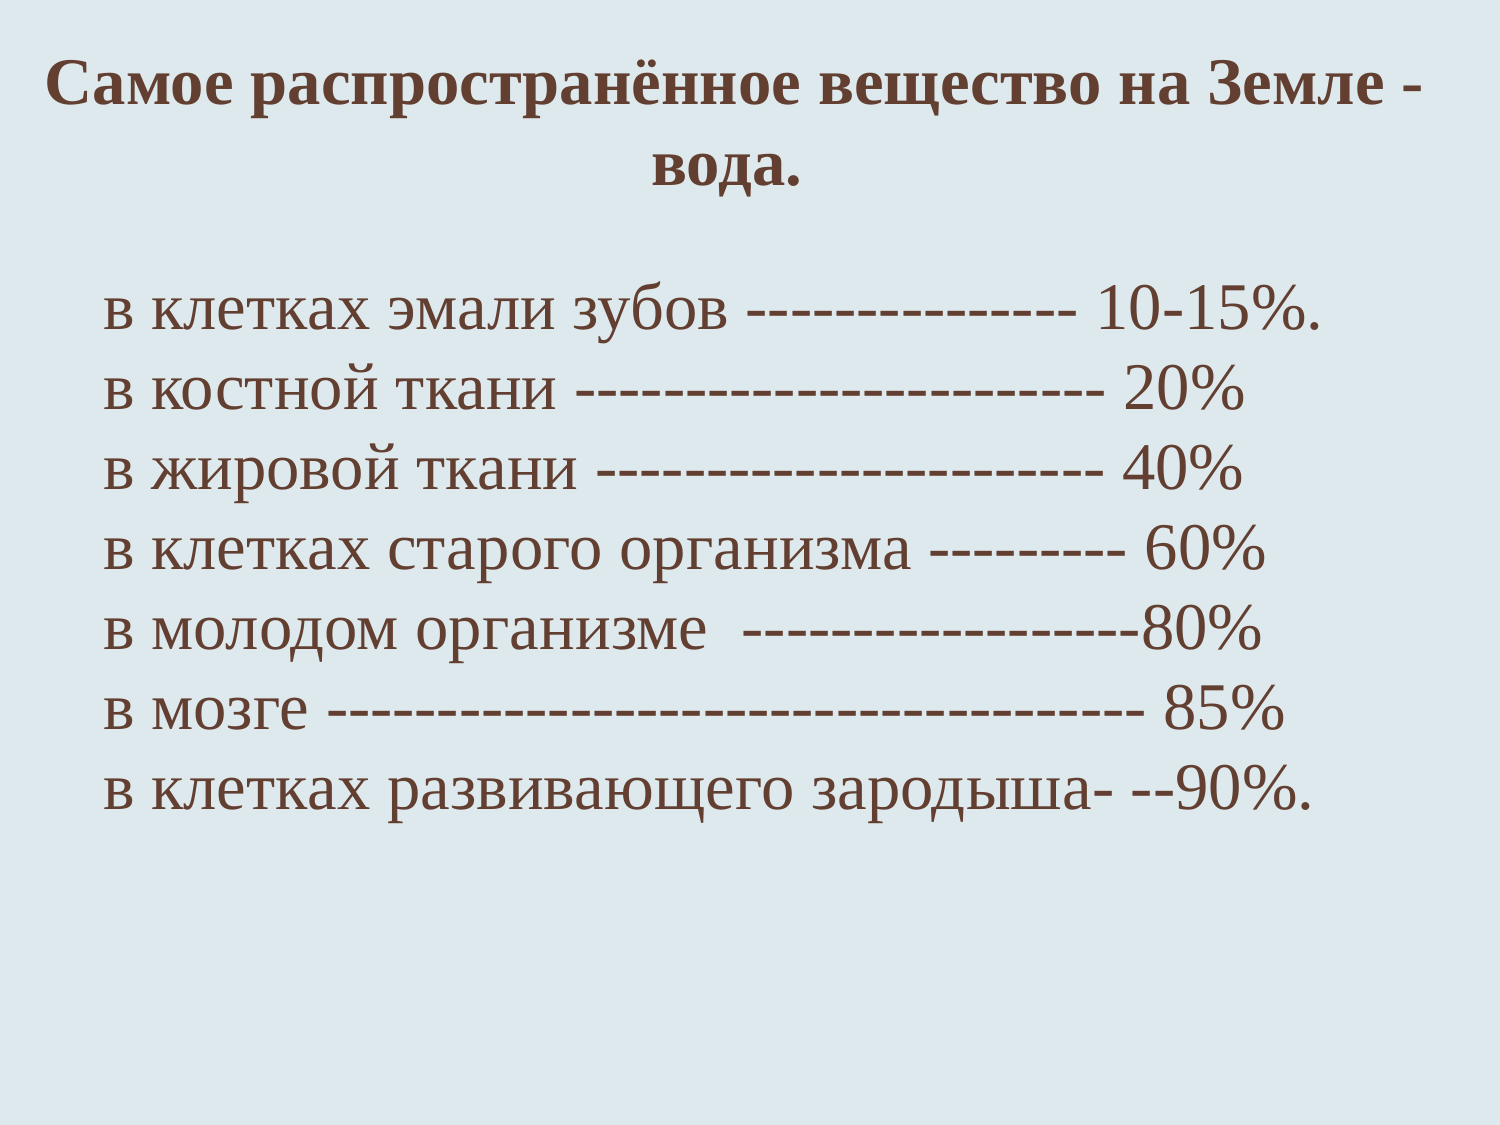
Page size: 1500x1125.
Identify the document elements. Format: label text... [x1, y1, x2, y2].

text_box Самое распространённое вещество на Земле - вода. [0, 30, 1471, 206]
text_box в клетках эмали зубов --------------- 10-15%. в костной ткани ------------------------ 20% в жировой ткани ----------------------- 40% в клетках старого организма --------- 60% в молодом организме ------------------80% в мозге ------------------------------------- 85% в клетках развивающего зародыша- --90%. [88, 255, 1376, 830]
